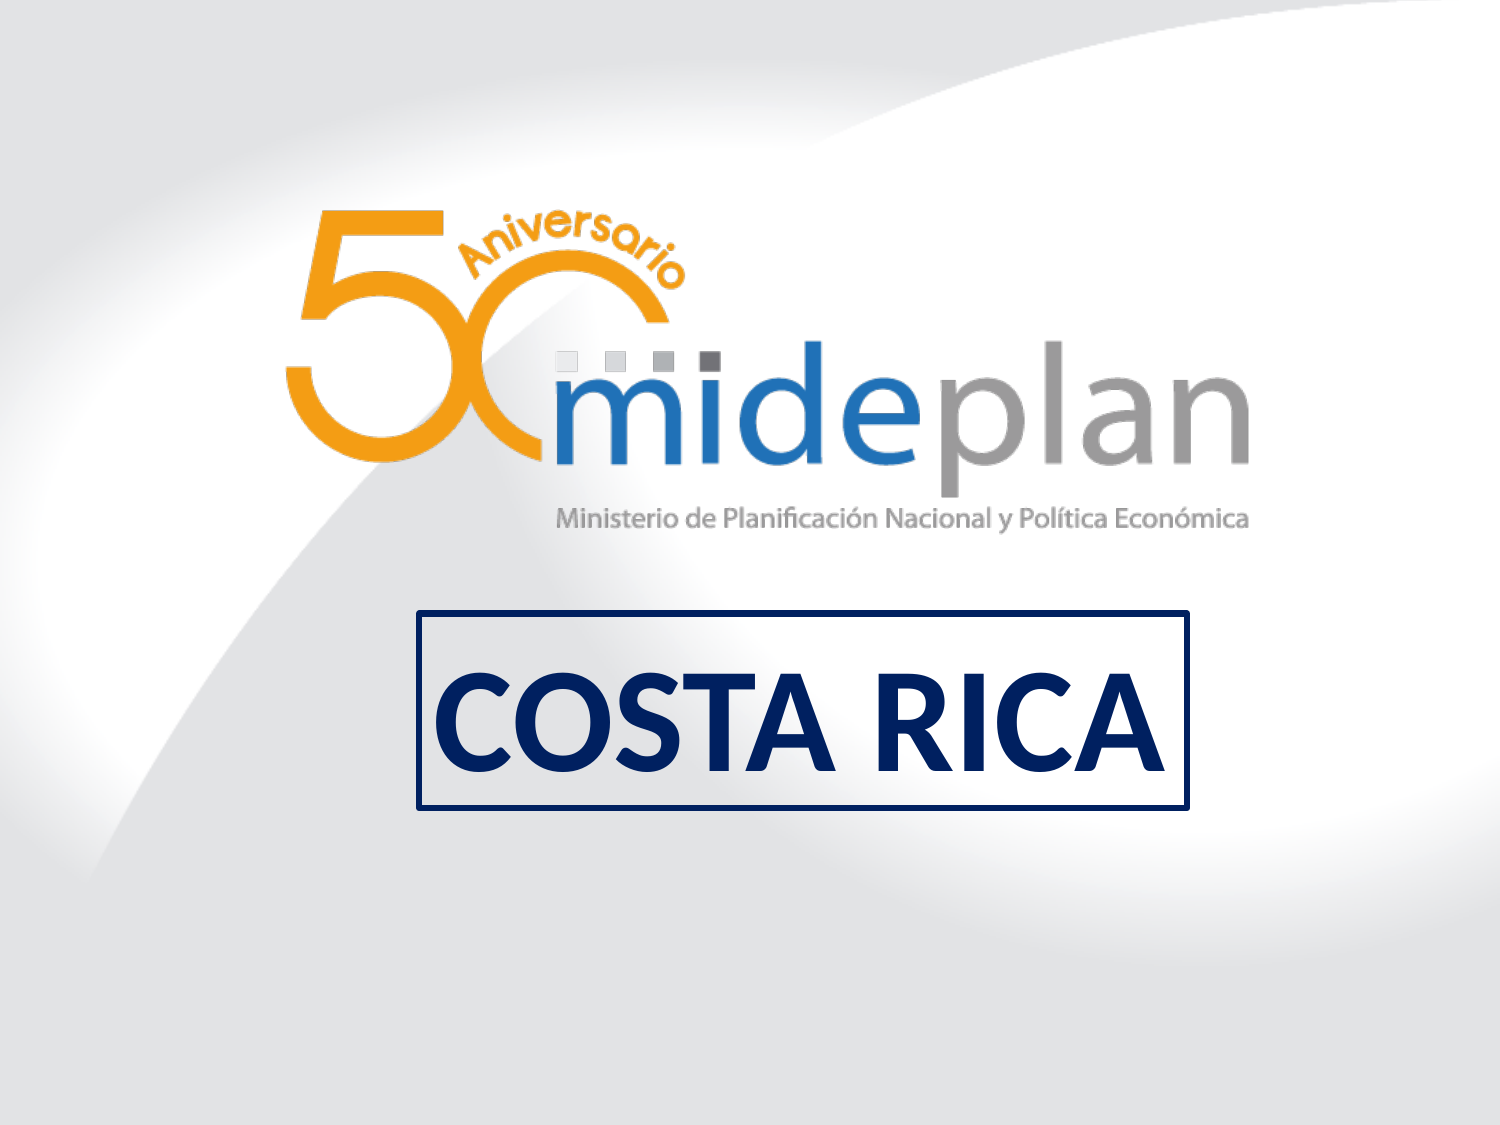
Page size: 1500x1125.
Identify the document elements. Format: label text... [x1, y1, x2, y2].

picture [218, 160, 1317, 591]
text_box COSTA RICA [419, 613, 1187, 809]
